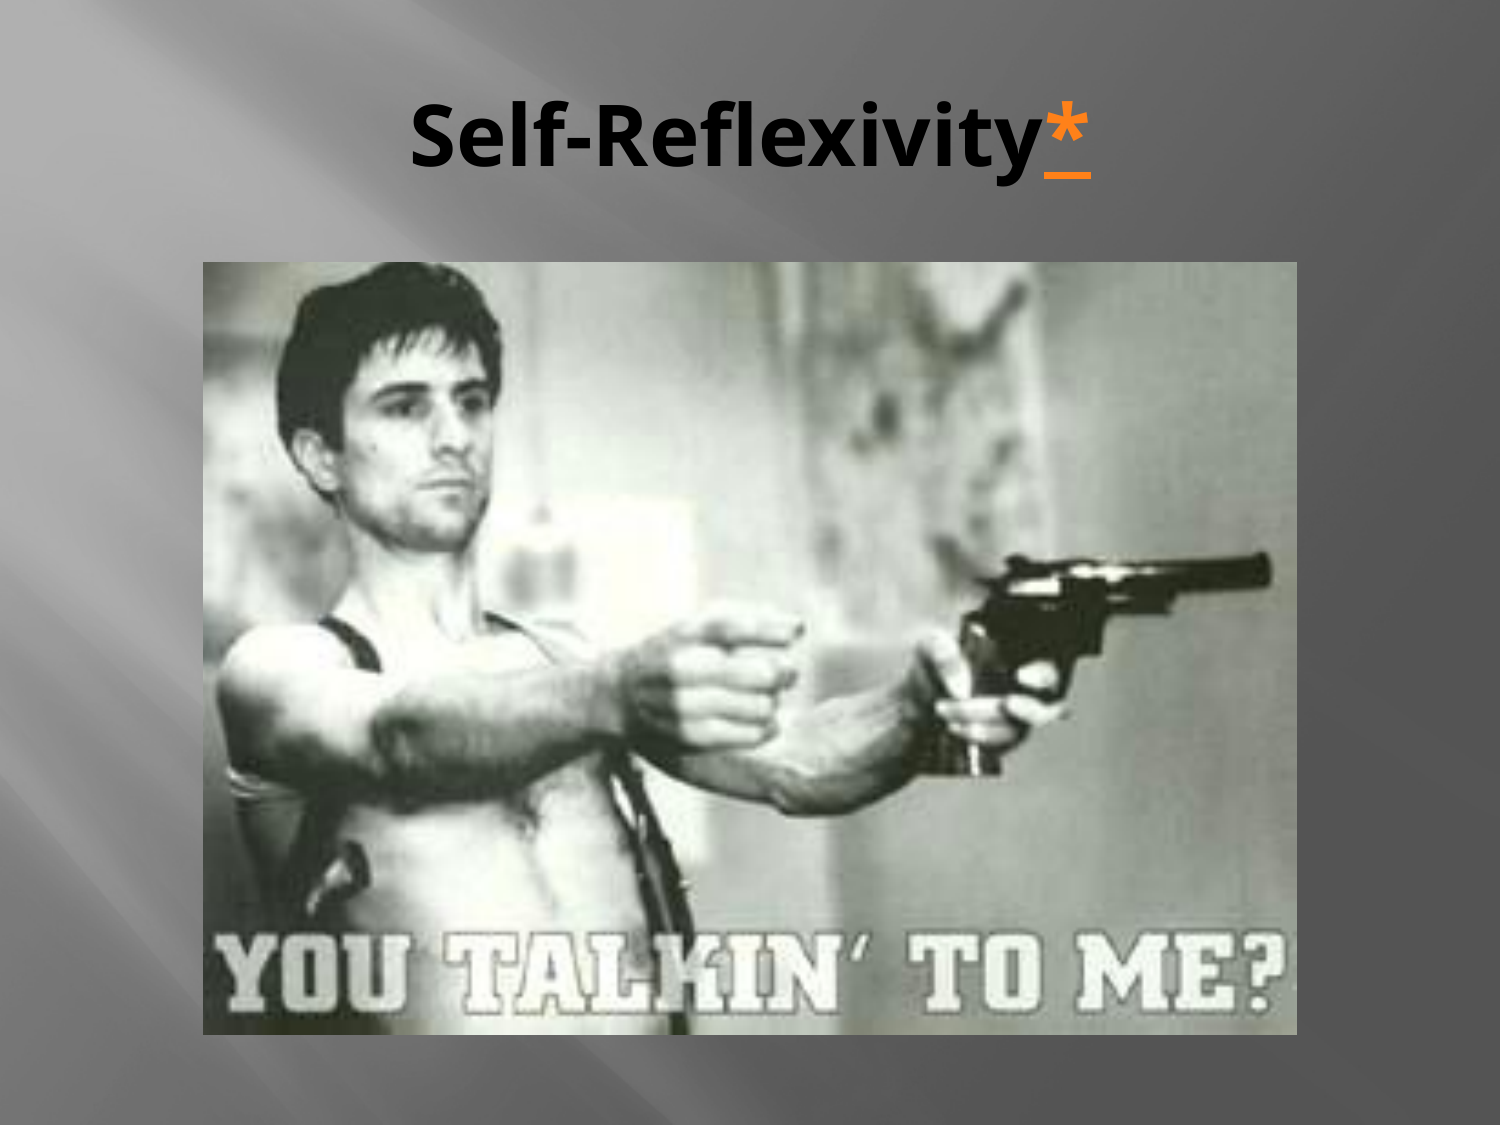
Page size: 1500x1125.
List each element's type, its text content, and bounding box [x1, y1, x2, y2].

title Self-Reflexivity* [75, 45, 1425, 233]
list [74, 262, 1426, 1036]
